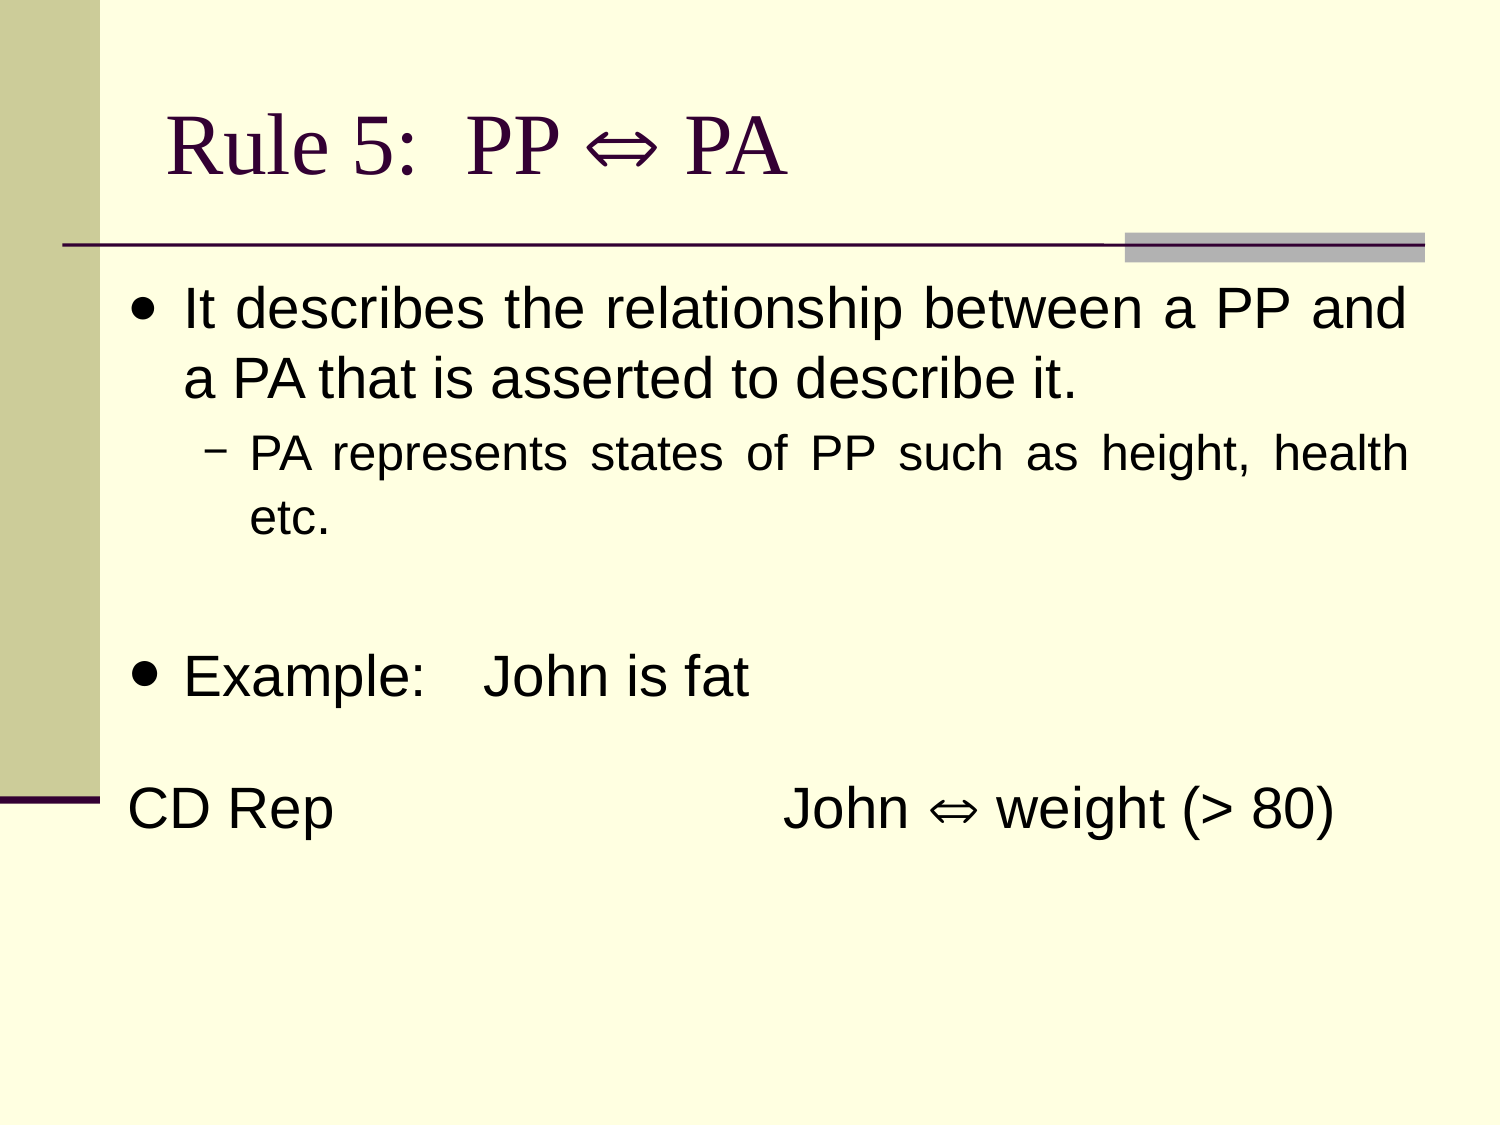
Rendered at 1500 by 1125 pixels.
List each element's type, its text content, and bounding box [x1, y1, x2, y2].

list It describes the relationship between a PP and a PA that is asserted to describe it. PA represents states of PP such as height, health etc. Example: John is fat CD Rep John  weight (> 80) [112, 262, 1425, 1006]
title Rule 5: PP  PA [150, 45, 1425, 234]
